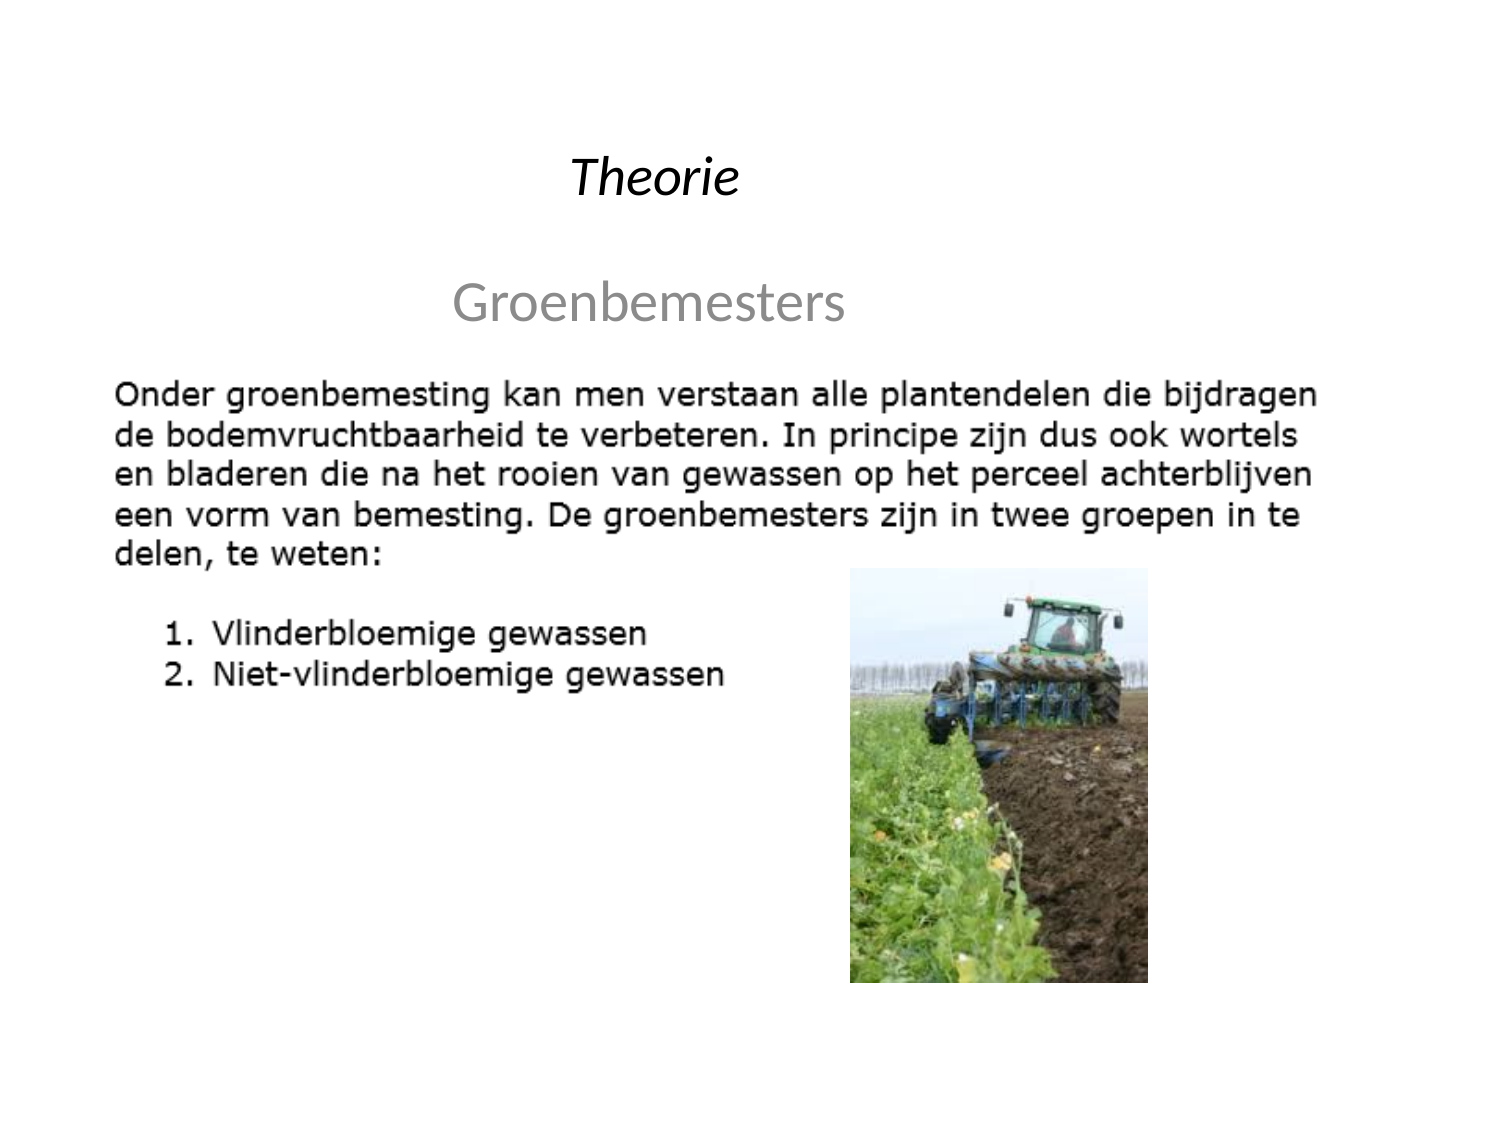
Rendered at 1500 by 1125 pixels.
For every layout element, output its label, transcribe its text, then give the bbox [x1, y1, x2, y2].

title Theorie [112, 101, 1199, 244]
picture [107, 373, 1349, 983]
subtitle Groenbemesters [64, 255, 1235, 882]
